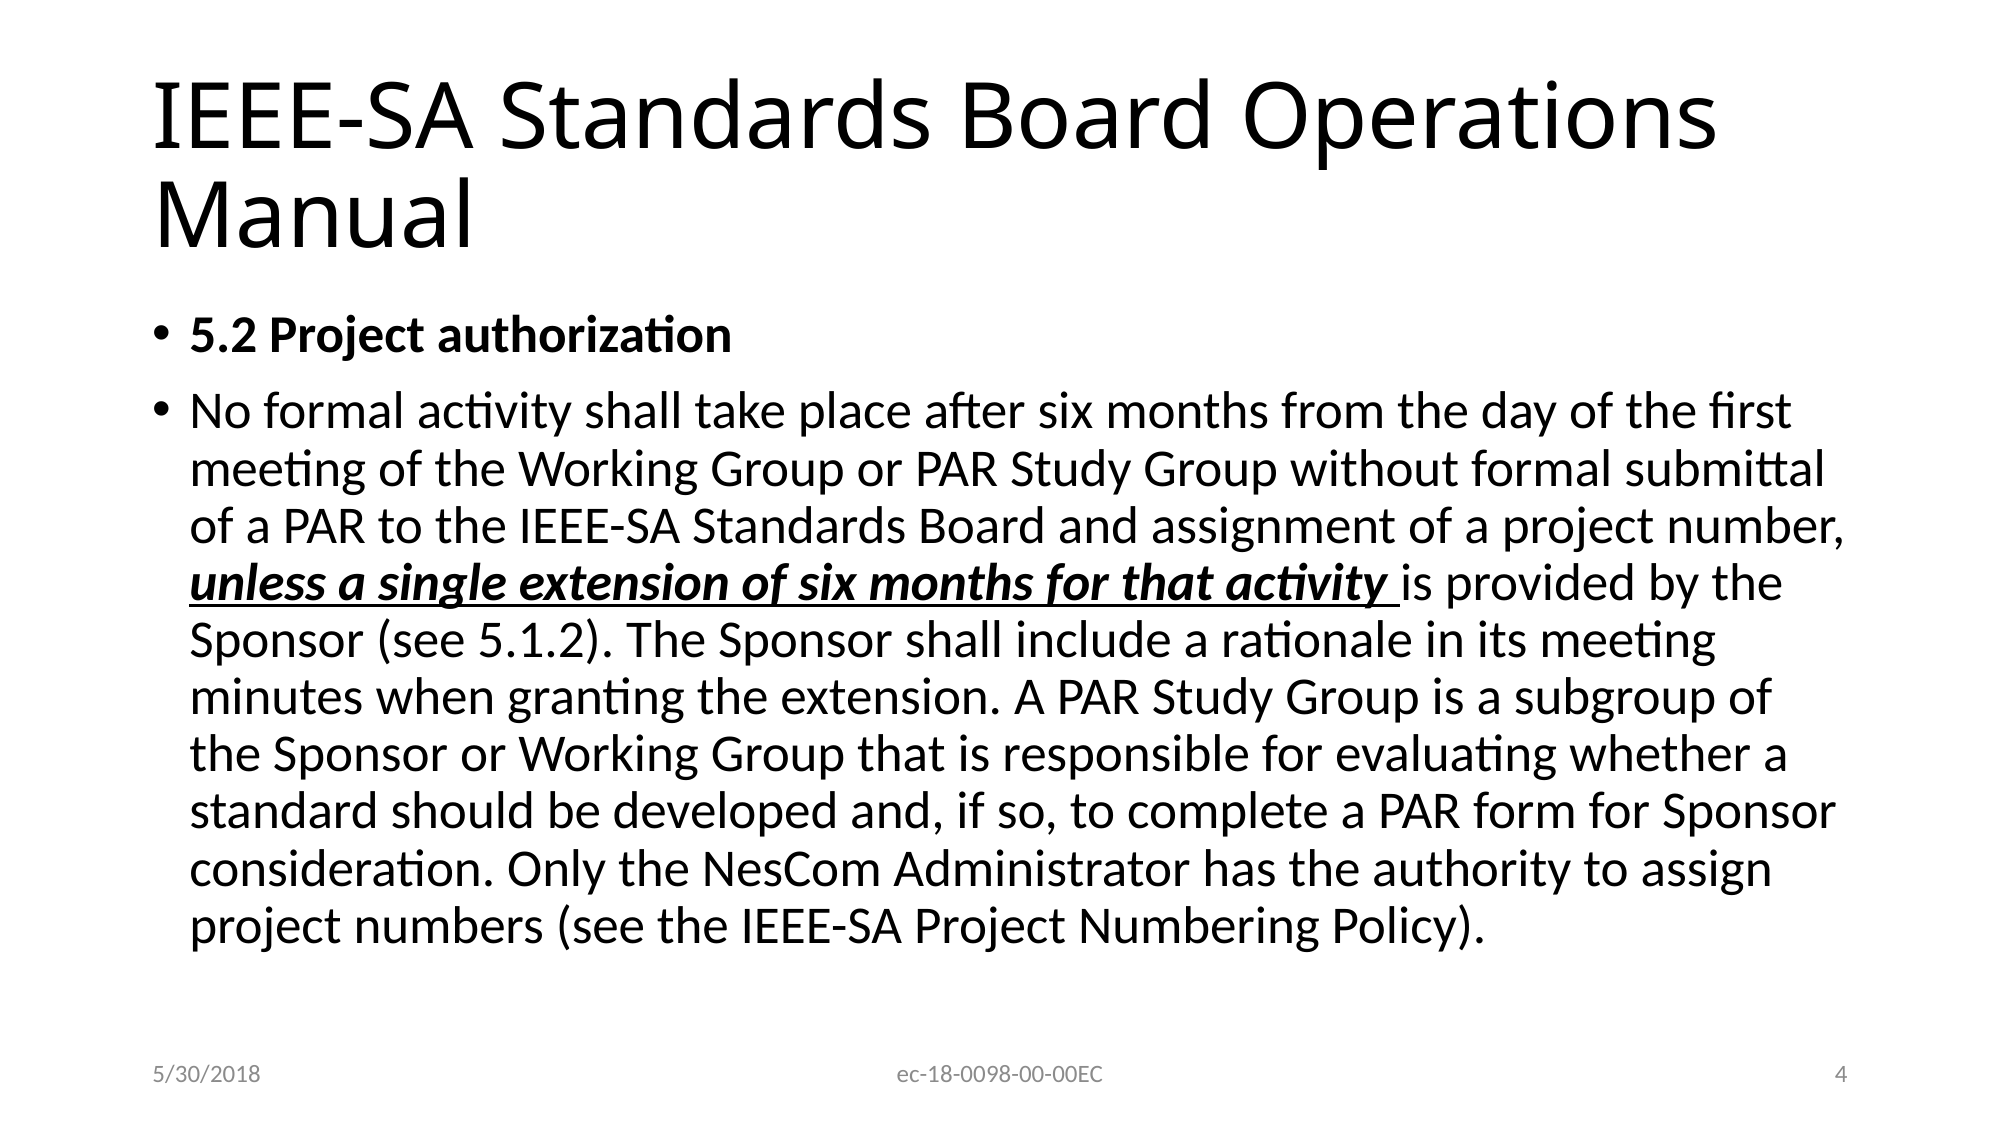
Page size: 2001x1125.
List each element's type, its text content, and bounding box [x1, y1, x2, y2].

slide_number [137, 1042, 588, 1103]
title IEEE-SA Standards Board Operations Manual [137, 59, 1863, 278]
slide_number 4 [1412, 1042, 1863, 1103]
list 5.2 Project authorization No formal activity shall take place after six months from the day of the first meeting of the Working Group or PAR Study Group without formal submittal of a PAR to the IEEE-SA Standards Board and assignment of a project number, unless a single extension of six months for that activity is provided by the Sponsor (see 5.1.2). The Sponsor shall include a rationale in its meeting minutes when granting the extension. A PAR Study Group is a subgroup of the Sponsor or Working Group that is responsible for evaluating whether a standard should be developed and, if so, to complete a PAR form for Sponsor consideration. Only the NesCom Administrator has the authority to assign project numbers (see the IEEE-SA Project Numbering Policy). [137, 299, 1863, 1014]
footer ec-18-0098-00-00EC [662, 1042, 1338, 1103]
